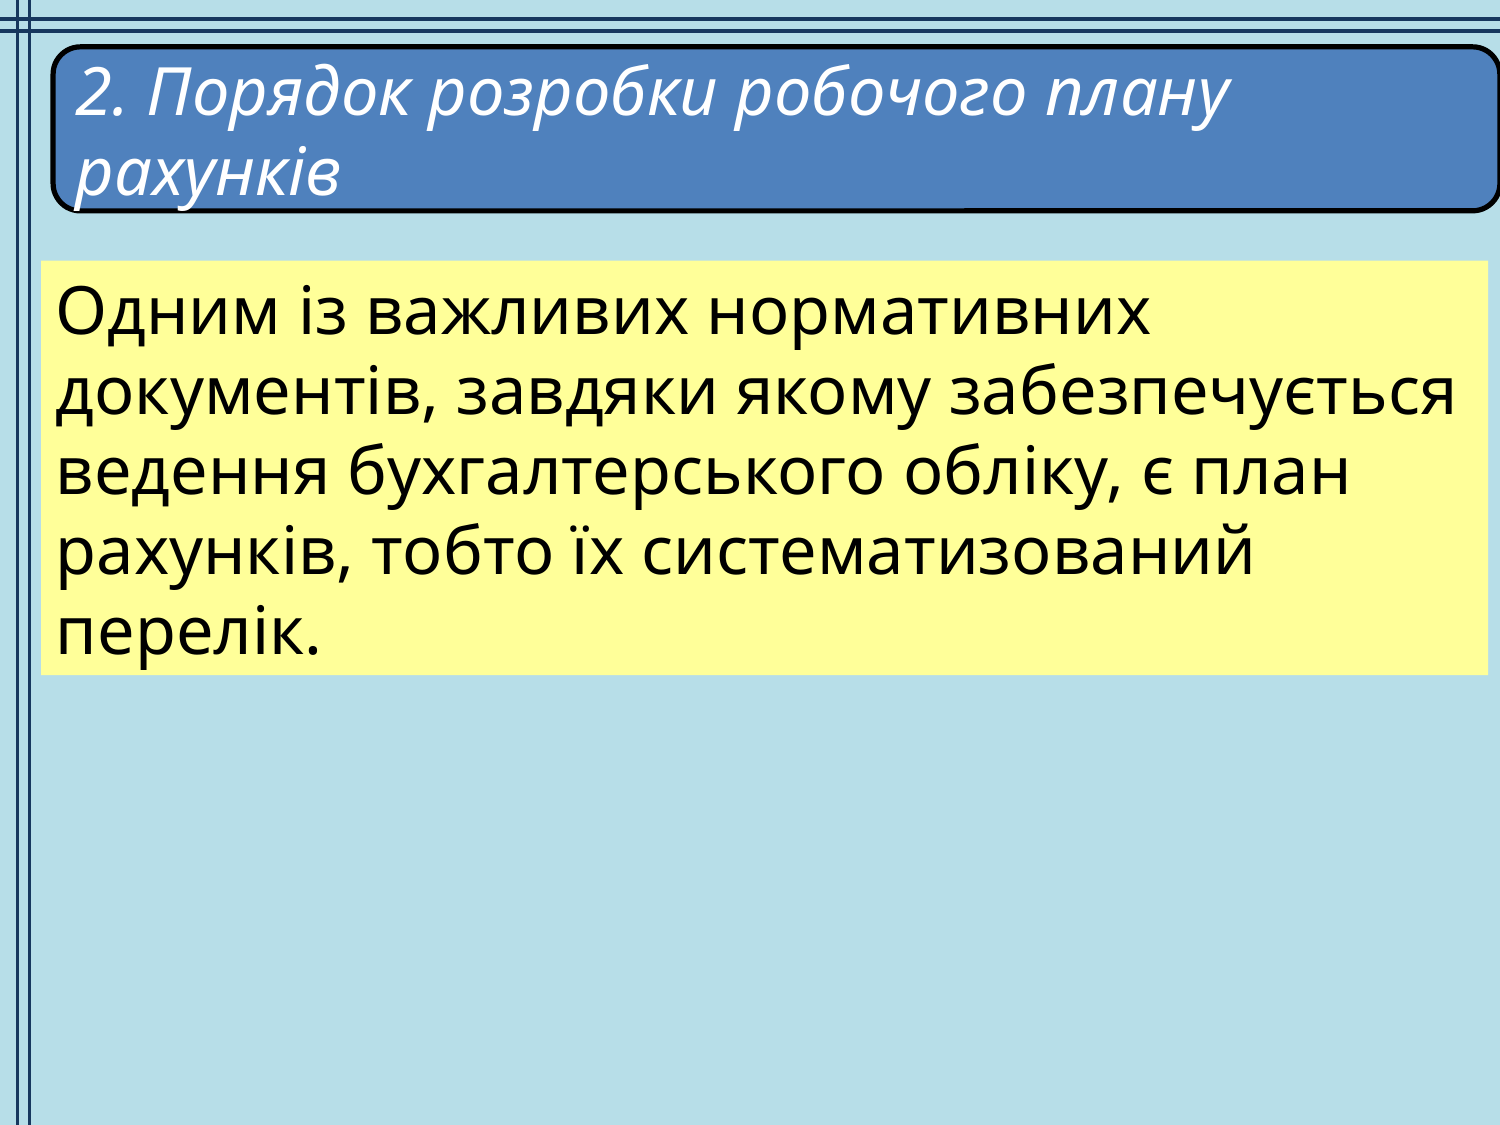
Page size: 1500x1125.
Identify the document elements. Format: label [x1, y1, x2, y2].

text_box [0, 0, 1500, 1125]
